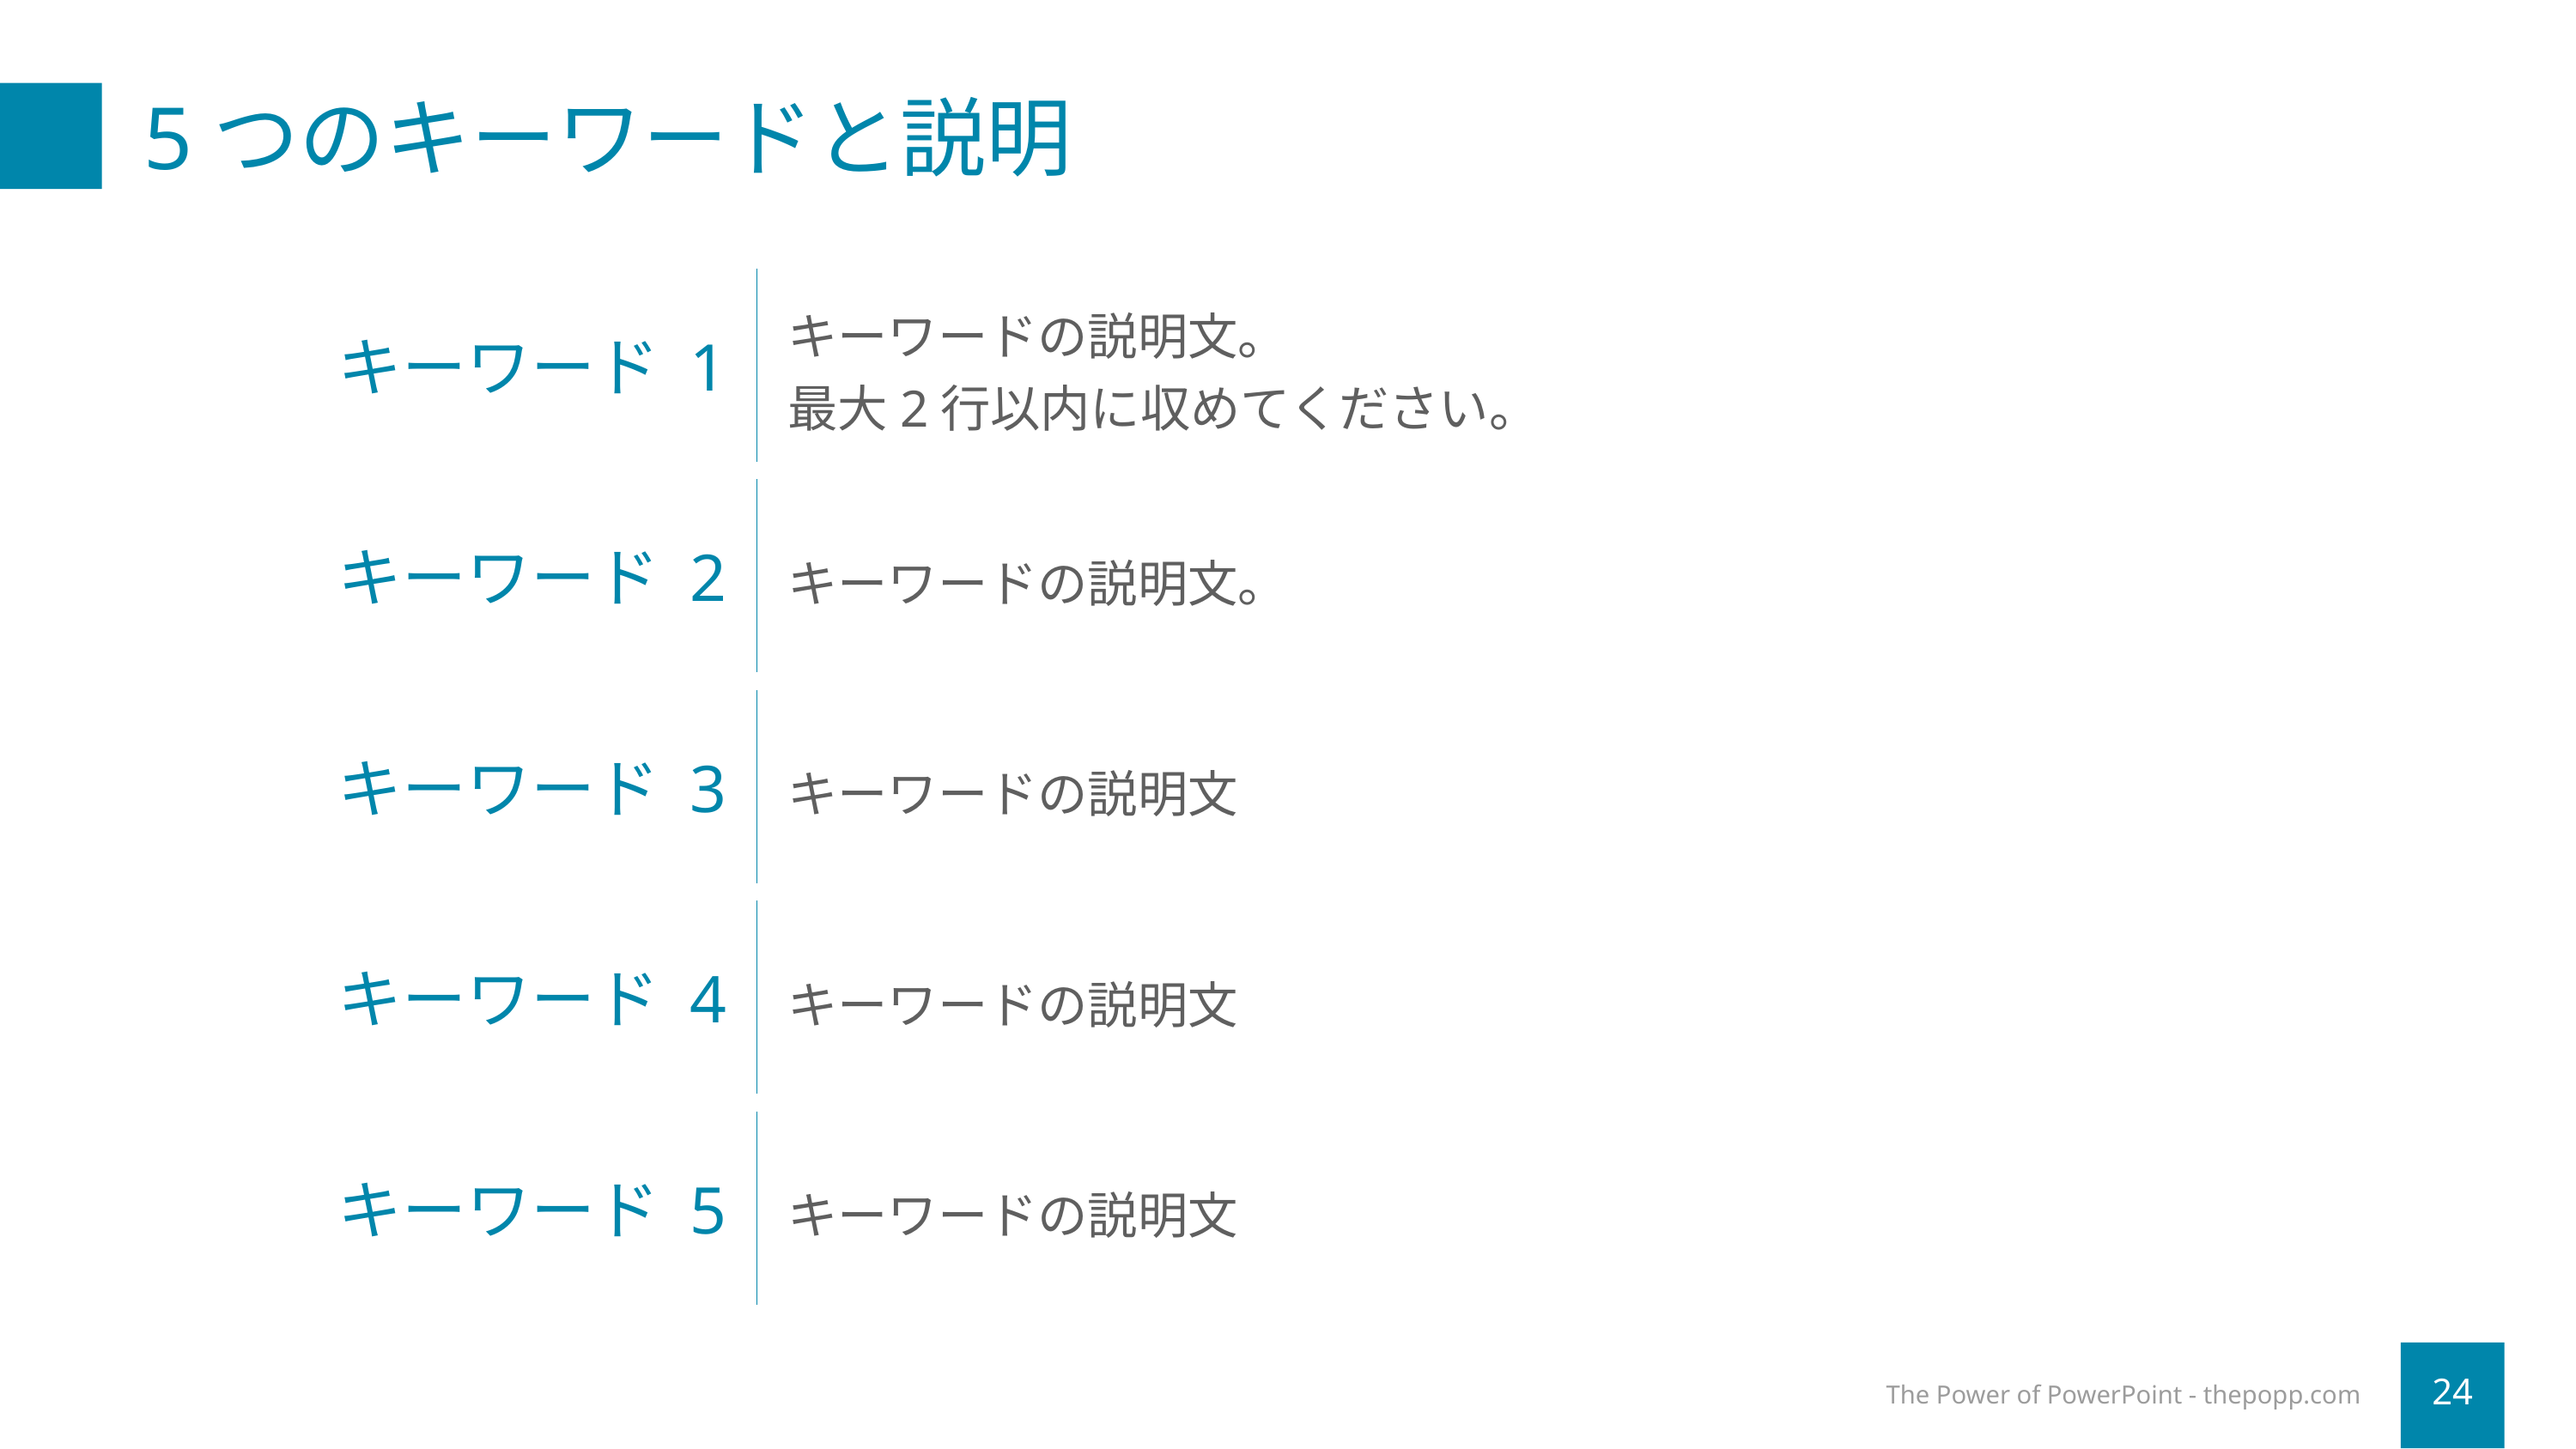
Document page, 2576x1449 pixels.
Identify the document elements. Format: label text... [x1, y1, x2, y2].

list キーワードの説明文 [775, 1123, 2454, 1294]
list キーワードの説明文。 [775, 490, 2454, 661]
title 5つのキーワードと説明 [131, 66, 2482, 219]
list キーワード 5 [131, 1145, 740, 1270]
list キーワード 1 [131, 302, 740, 427]
list キーワード 4 [131, 935, 740, 1060]
slide_number 24 [2400, 1355, 2505, 1433]
list キーワードの説明文 [775, 701, 2454, 872]
list キーワードの説明文 [775, 912, 2454, 1082]
list キーワードの説明文。 最大2行以内に収めてください。 [775, 279, 2454, 451]
list キーワード 2 [131, 513, 740, 639]
footer The Power of PowerPoint - thepopp.com [1504, 1355, 2374, 1433]
list キーワード 3 [131, 724, 740, 849]
